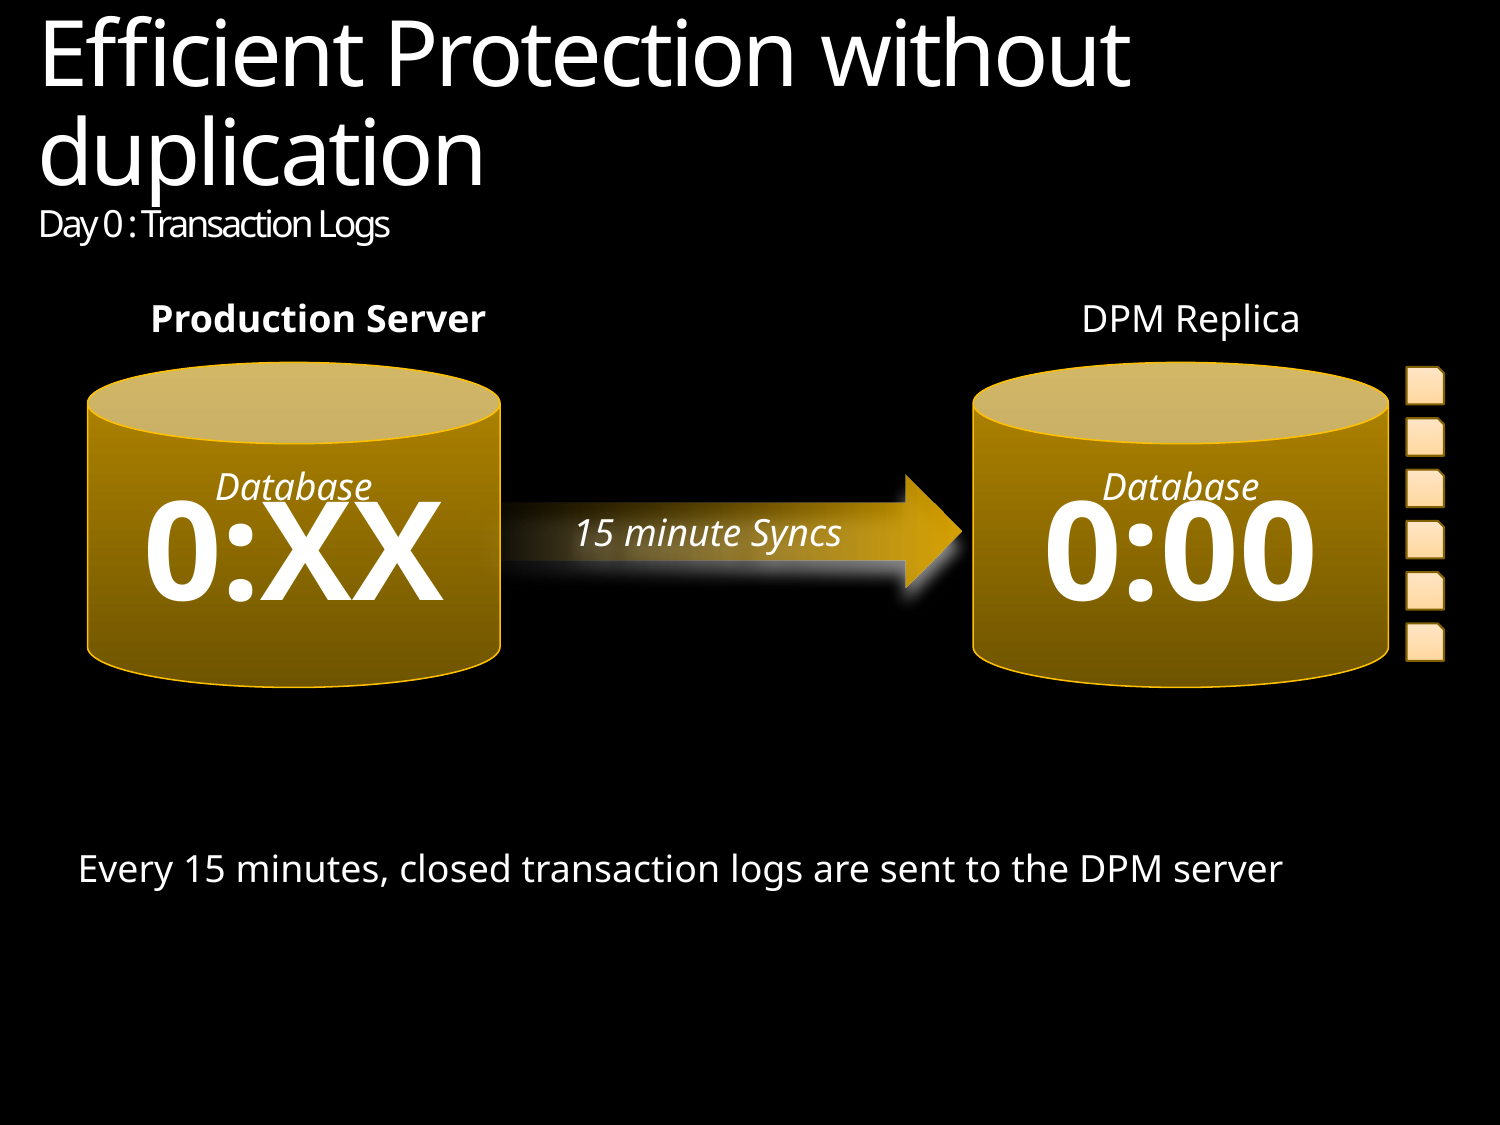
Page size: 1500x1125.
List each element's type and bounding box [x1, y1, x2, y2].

title [37, 7, 1500, 149]
table_cell [486, 564, 501, 573]
text_box [86, 361, 966, 689]
table_cell [490, 564, 501, 569]
text_box [1066, 287, 1317, 348]
table_cell [89, 364, 499, 442]
text_box [972, 361, 1390, 689]
text_box [135, 287, 503, 348]
table_cell [975, 364, 1387, 442]
text_box [62, 837, 1424, 898]
text_box [1406, 366, 1445, 662]
